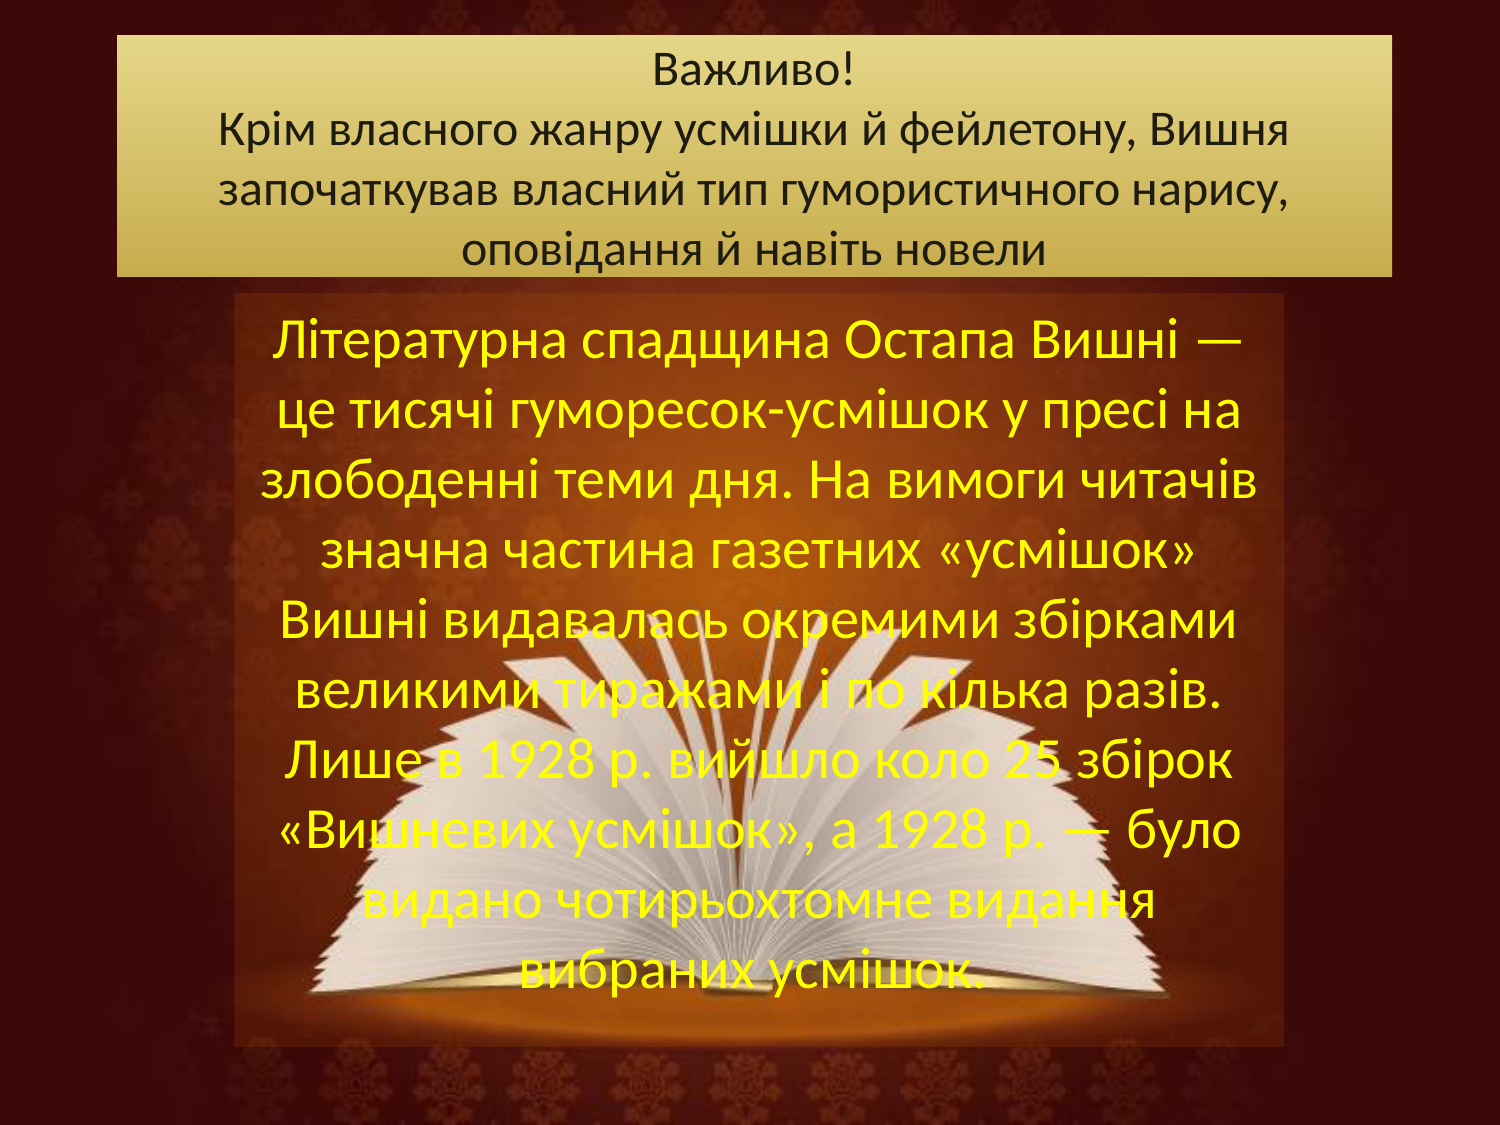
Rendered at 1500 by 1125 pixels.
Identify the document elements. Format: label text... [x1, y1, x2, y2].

title Важливо! Крім власного жанру усмішки й фейлетону, Вишня започаткував власний тип гумористичного нарису, оповідання й навіть новели [116, 34, 1393, 277]
picture [0, 0, 1500, 1125]
subtitle Літературна спадщина Остапа Вишні — це тисячі гуморесок-усмішок у пресі на злободенні теми дня. На вимоги читачів значна частина газетних «усмішок» Вишні видавалась окремими збірками великими тиражами і по кілька разів. Лише в 1928 р. вийшло коло 25 збірок «Вишневих усмішок», а 1928 р. — було видано чотирьохтомне видання вибраних усмішок. [234, 292, 1285, 1048]
